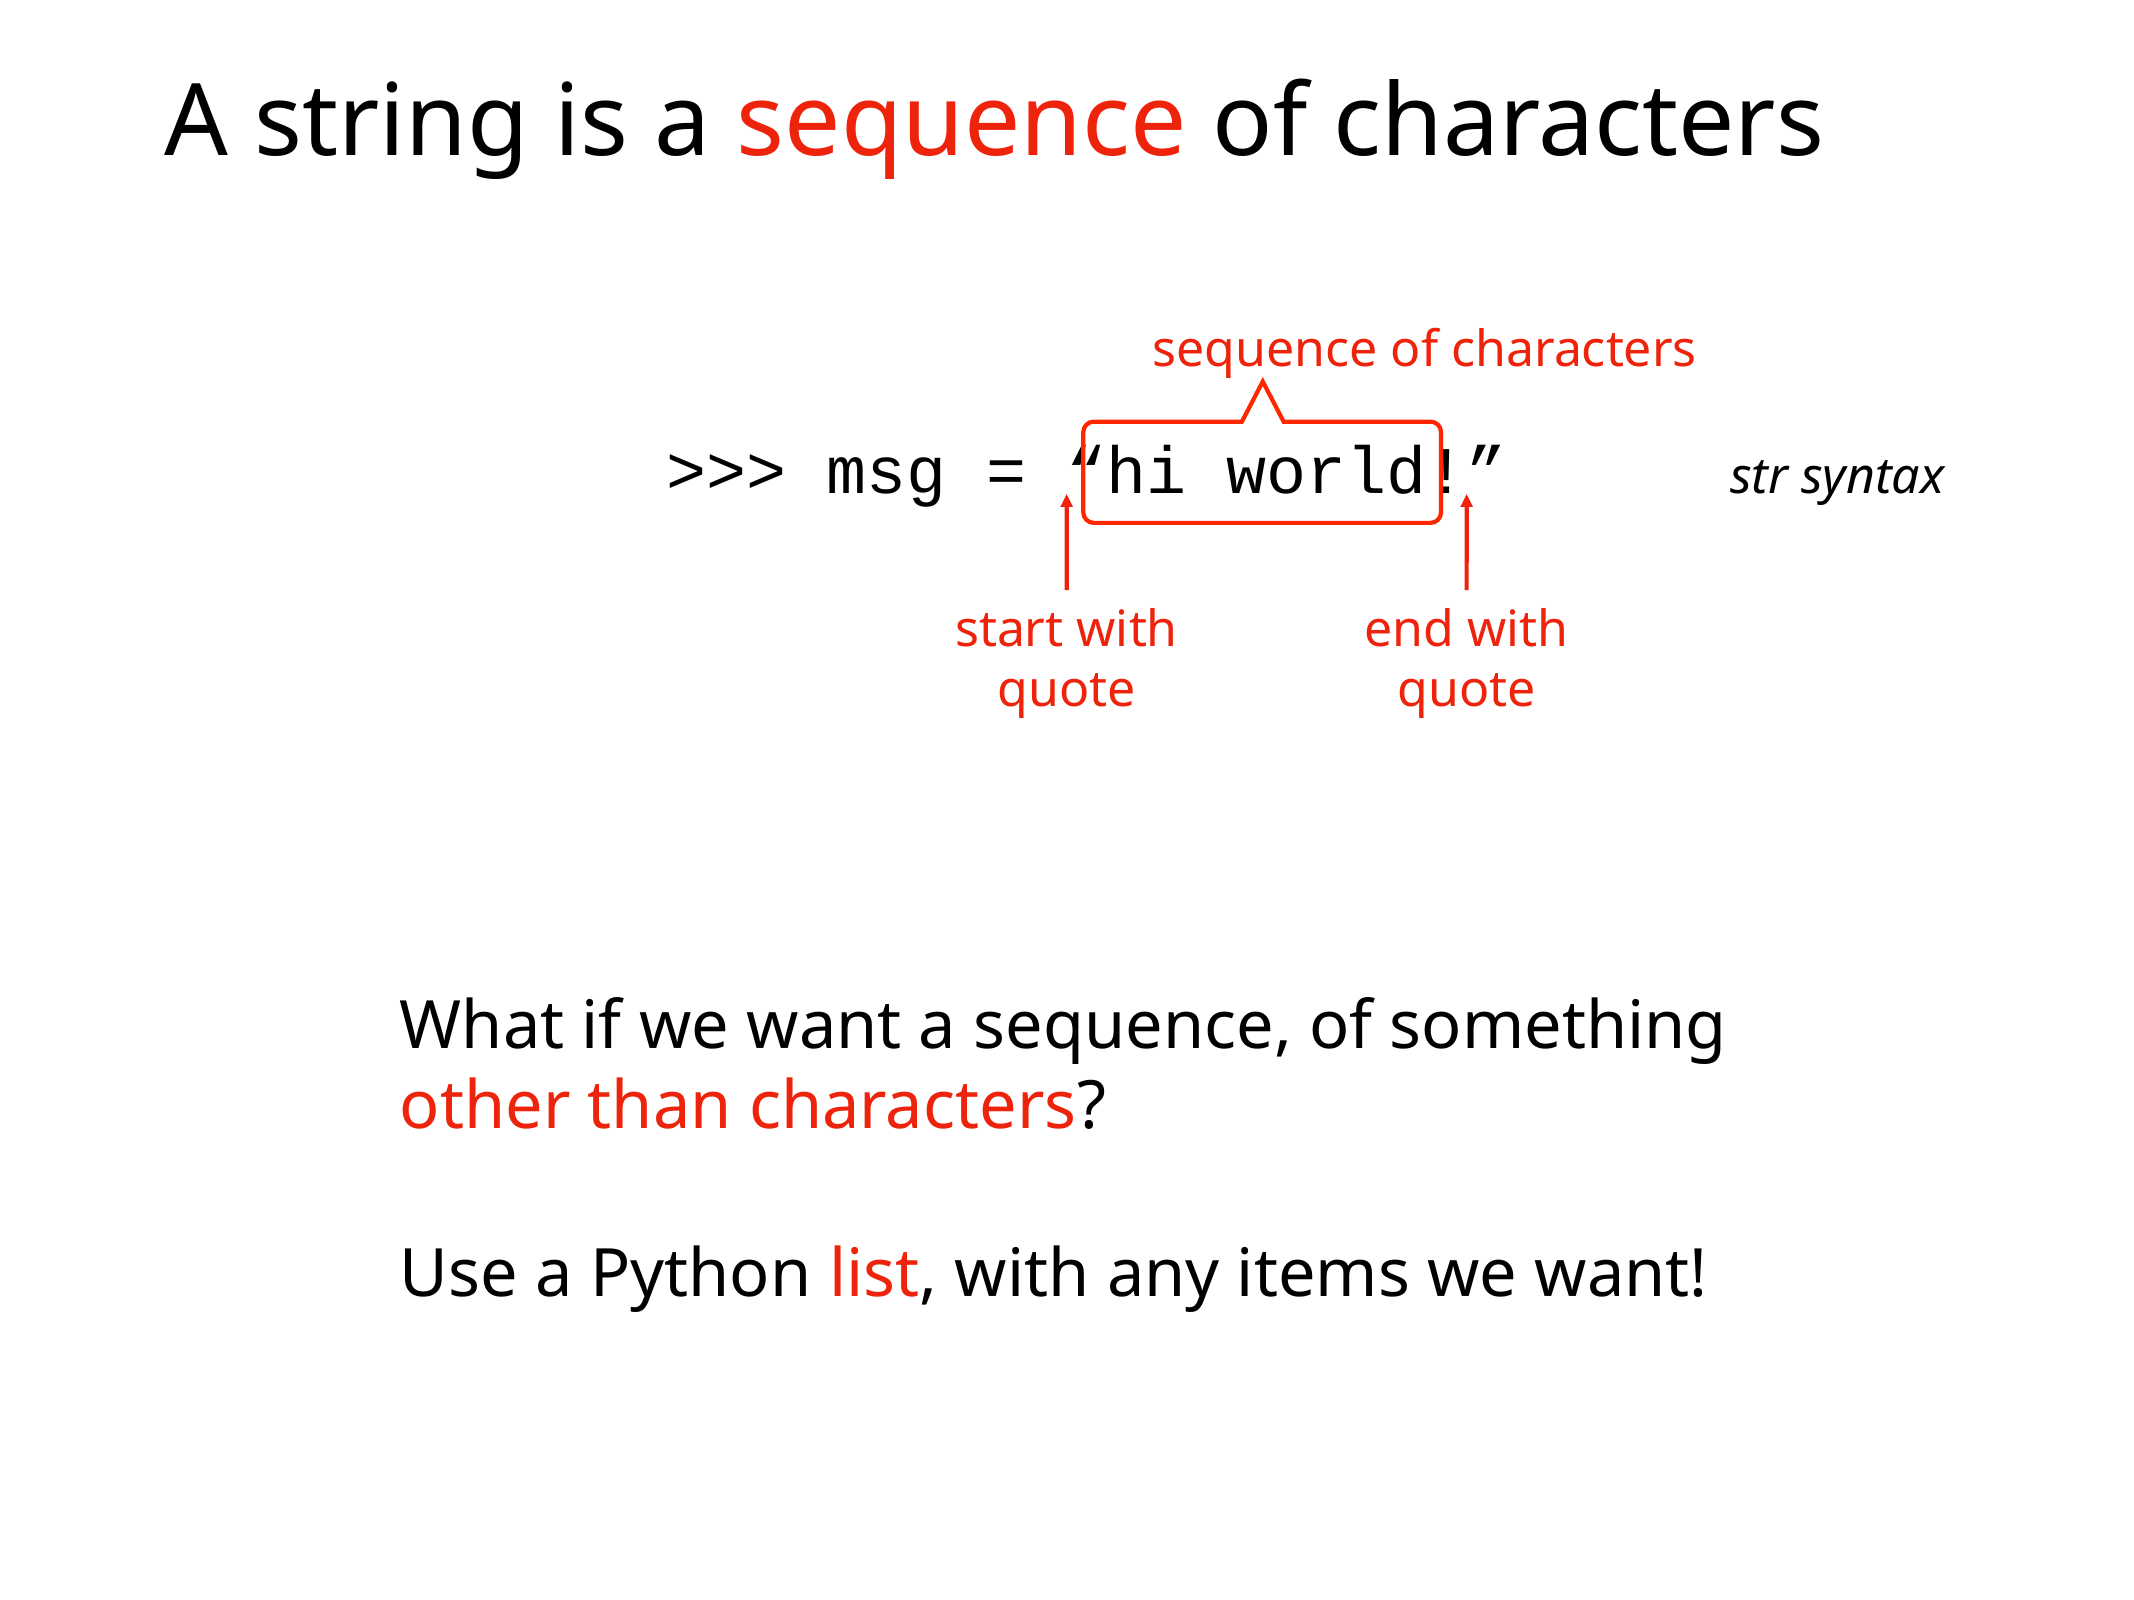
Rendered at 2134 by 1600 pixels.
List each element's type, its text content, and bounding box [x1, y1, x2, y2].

text_box end with quote [1356, 588, 1578, 725]
text_box sequence of characters [1144, 307, 1706, 385]
text_box >>> msg = “hi world!” [658, 418, 1243, 516]
text_box What if we want a sequence, of something other than characters? Use a Python list, with any items we want! [391, 973, 1737, 1318]
text_box [1460, 494, 1473, 588]
title A string is a sequence of characters [155, 41, 1978, 191]
text_box >>> msg = “hi world!” [1283, 418, 1515, 516]
text_box start with quote [946, 588, 1187, 725]
text_box str syntax [1722, 435, 1953, 513]
text_box [1083, 385, 1442, 523]
text_box [1060, 494, 1073, 588]
